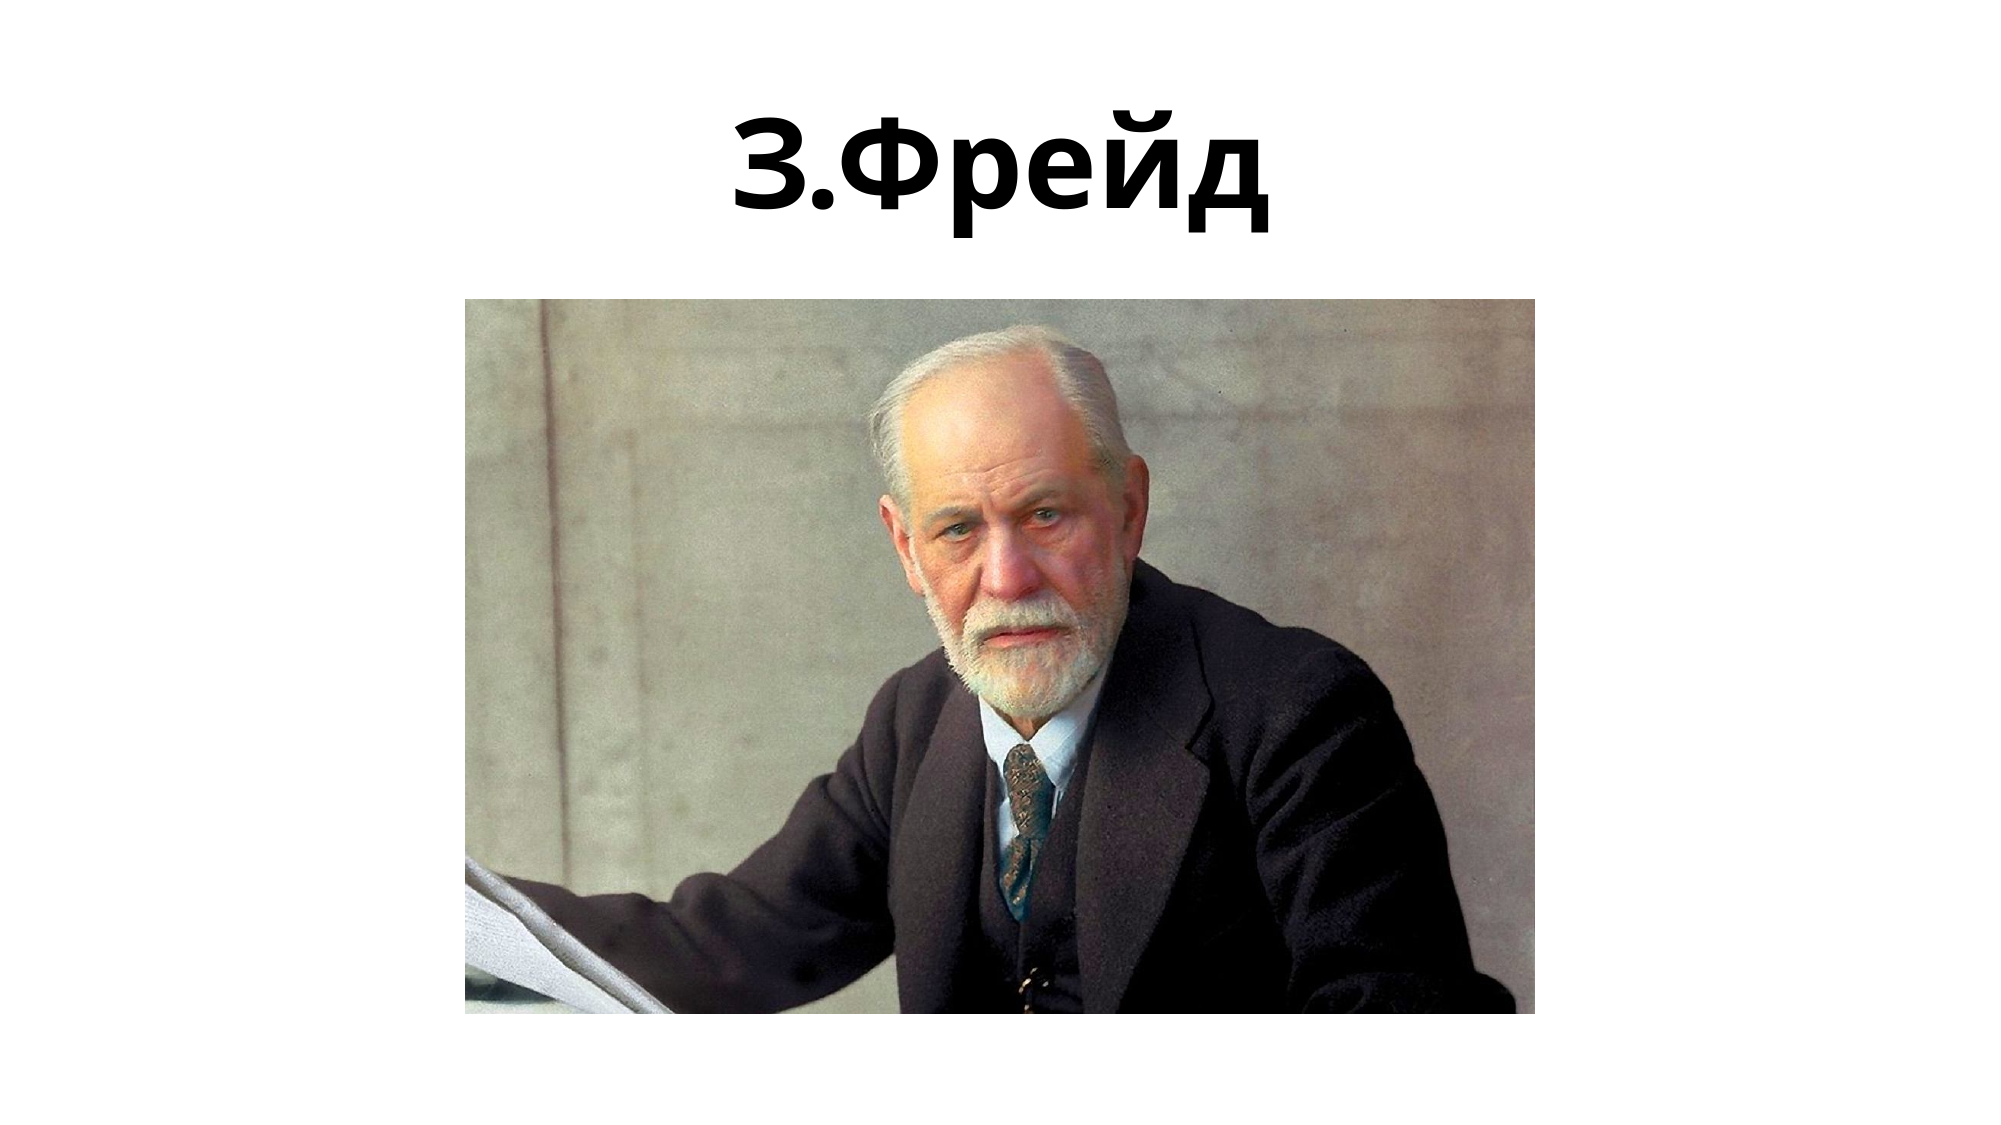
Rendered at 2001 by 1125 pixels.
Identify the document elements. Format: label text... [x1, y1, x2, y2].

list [464, 299, 1535, 1014]
title З.Фрейд [137, 59, 1863, 278]
